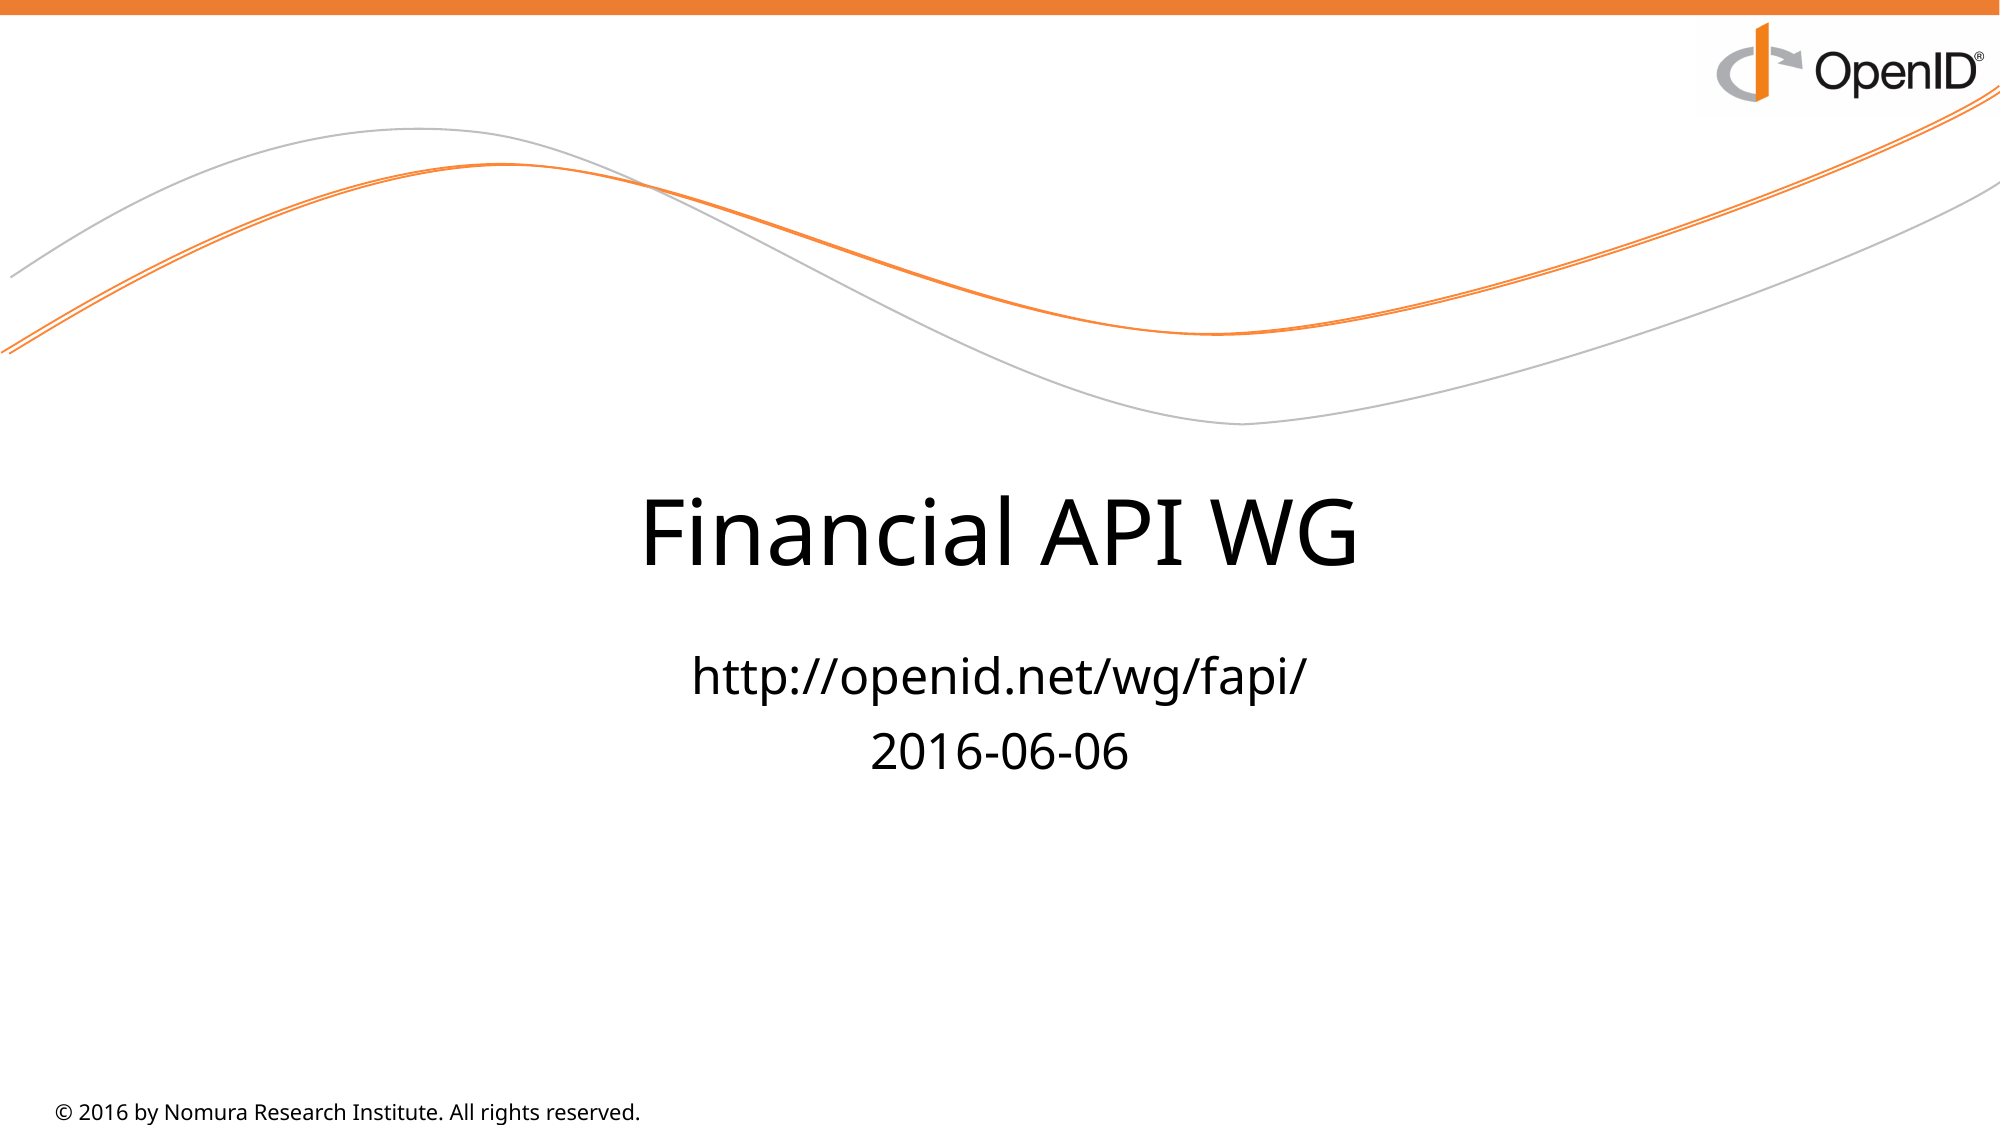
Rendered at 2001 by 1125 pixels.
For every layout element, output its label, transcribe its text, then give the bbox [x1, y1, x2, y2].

picture [1696, 16, 2000, 85]
subtitle http://openid.net/wg/fapi/ 2016-06-06 [299, 637, 1701, 926]
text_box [0, 85, 2000, 425]
title Financial API WG [149, 436, 1851, 591]
